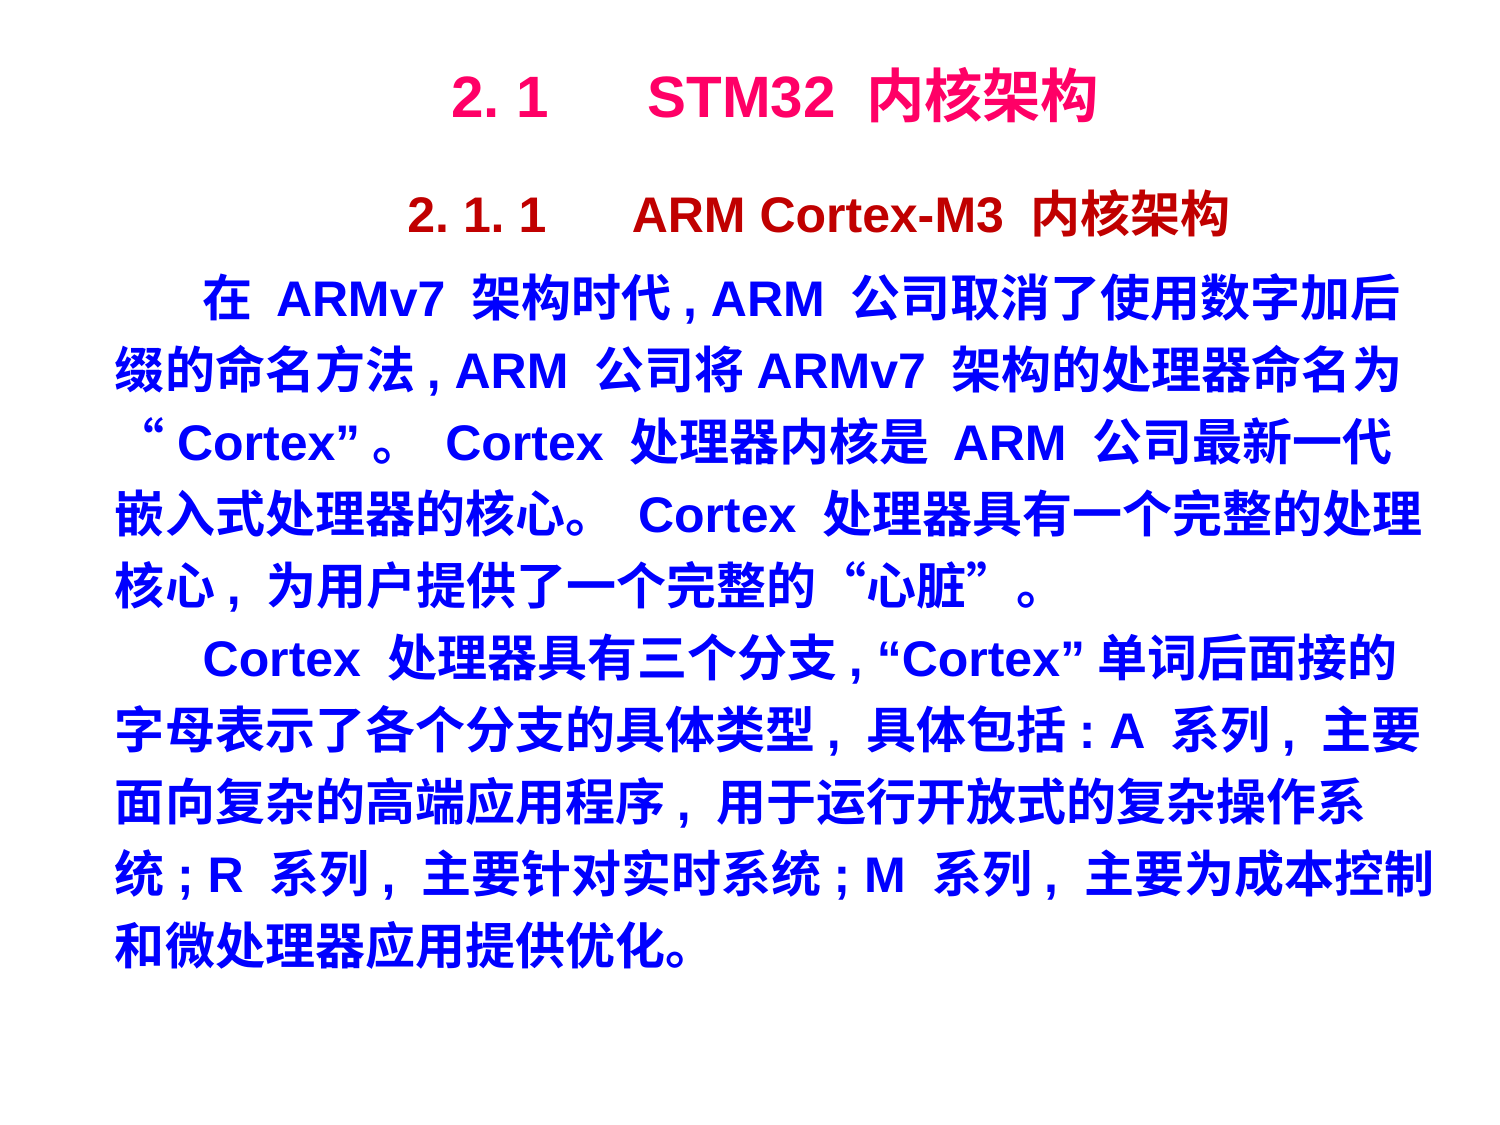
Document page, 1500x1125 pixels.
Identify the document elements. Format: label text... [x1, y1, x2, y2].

list 2. 1. 1 ARM Cortex-M3 内核架构 在 ARMv7 架构时代, ARM 公司取消了使用数字加后缀的命名方法, ARM 公司将ARMv7 架构的处理器命名为“Cortex”。 Cortex 处理器内核是 ARM 公司最新一代嵌入式处理器的核心。 Cortex 处理器具有一个完整的处理核心, 为用户提供了一个完整的“心脏”。 Cortex 处理器具有三个分支, “Cortex”单词后面接的字母表示了各个分支的具体类型, 具体包括: A 系列, 主要面向复杂的高端应用程序, 用于运行开放式的复杂操作系统; R 系列, 主要针对实时系统; M 系列, 主要为成本控制和微处理器应用提供优化。 [99, 162, 1450, 975]
title 2. 1 STM32 内核架构 [99, 0, 1450, 162]
